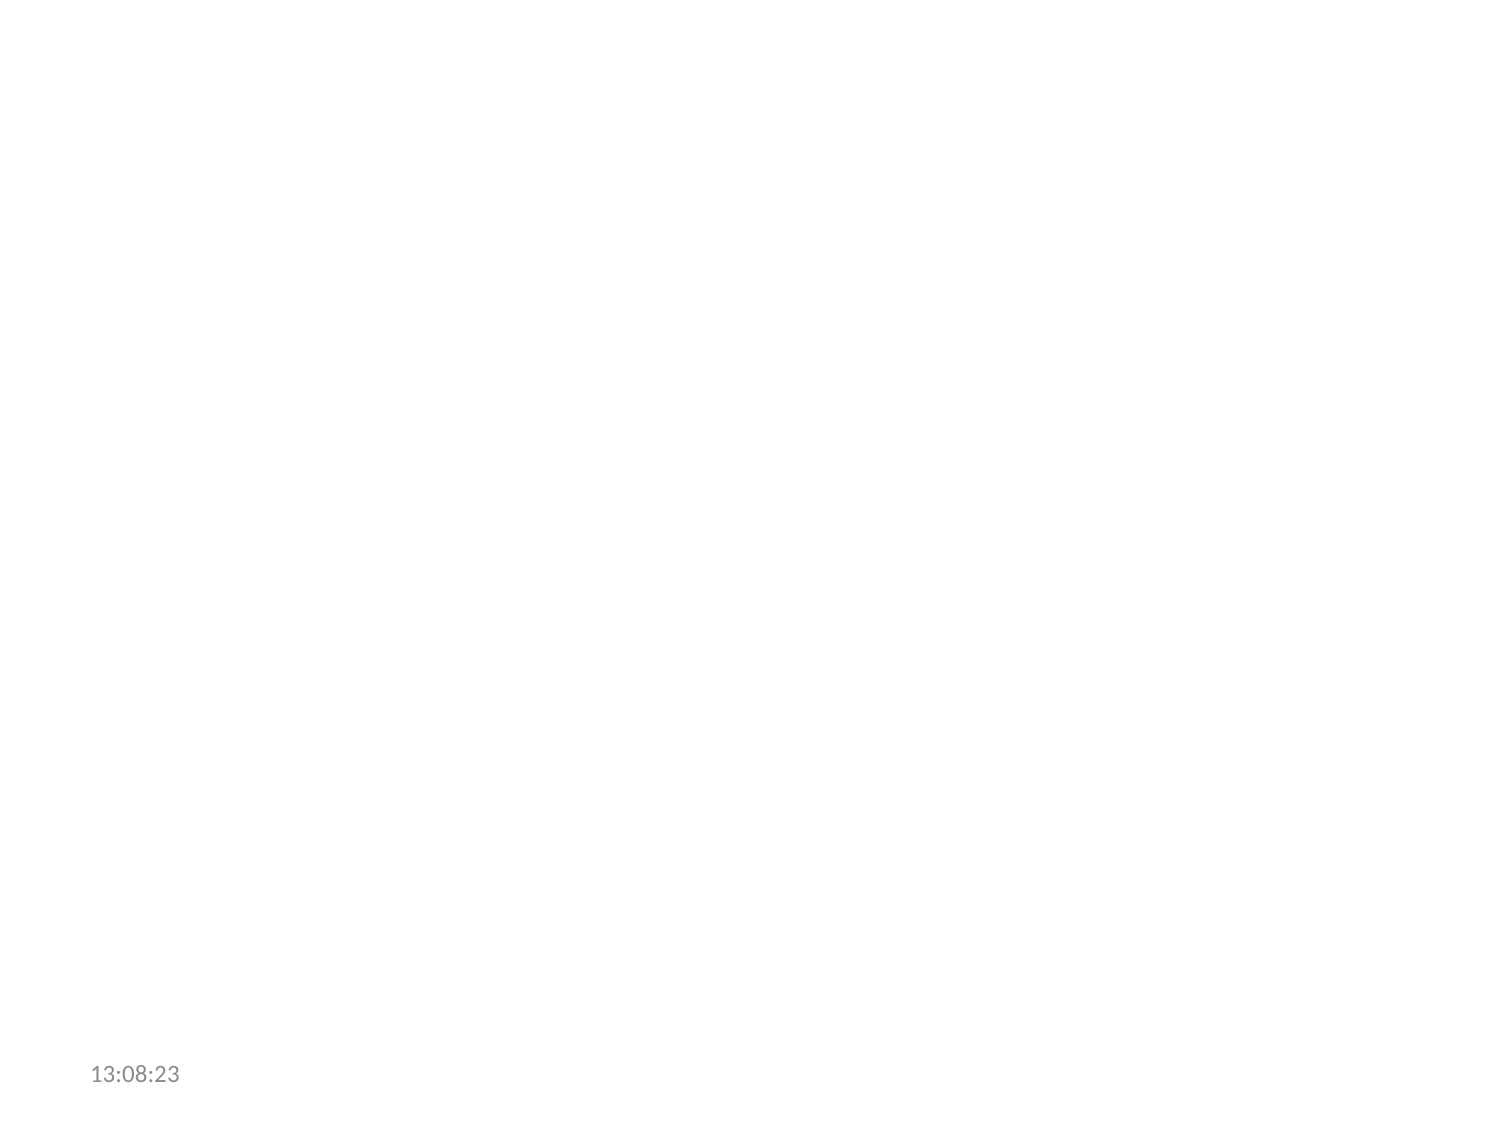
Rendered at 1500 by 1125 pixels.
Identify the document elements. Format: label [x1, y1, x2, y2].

slide_number [75, 1042, 425, 1103]
